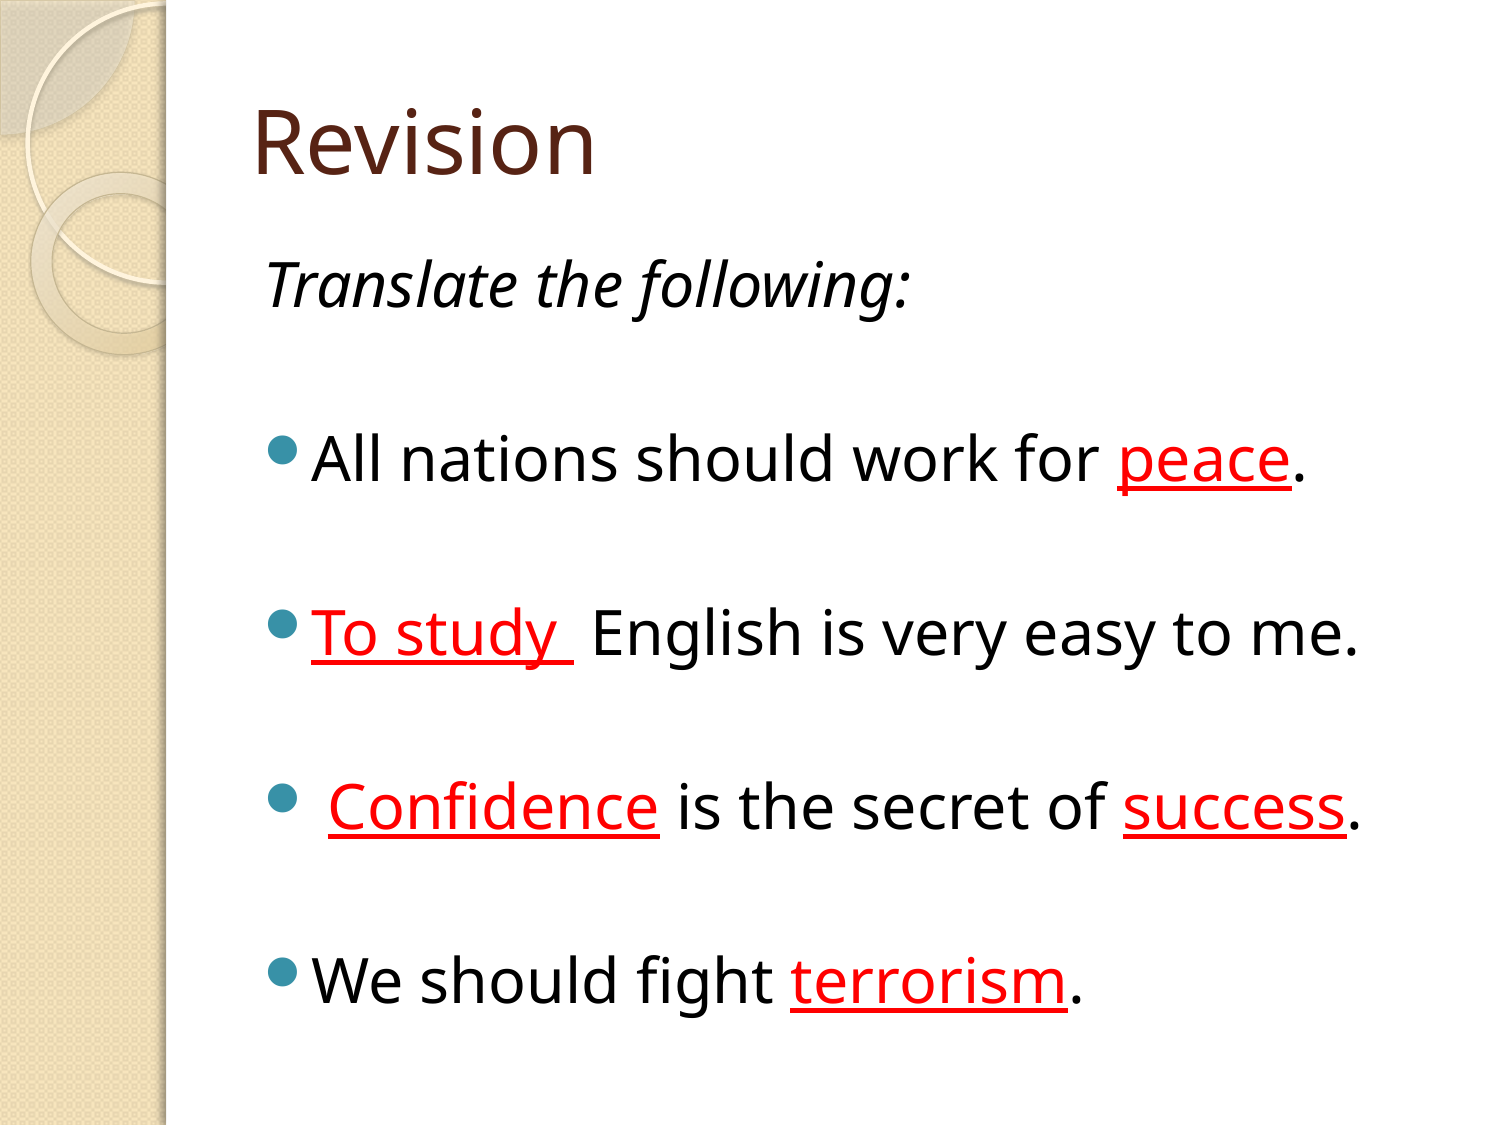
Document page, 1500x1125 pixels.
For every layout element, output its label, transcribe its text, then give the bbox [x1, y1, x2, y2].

title Revision [235, 45, 1466, 233]
list Translate the following: All nations should work for peace. To study English is very easy to me. Confidence is the secret of success. We should fight terrorism. [235, 237, 1466, 1025]
